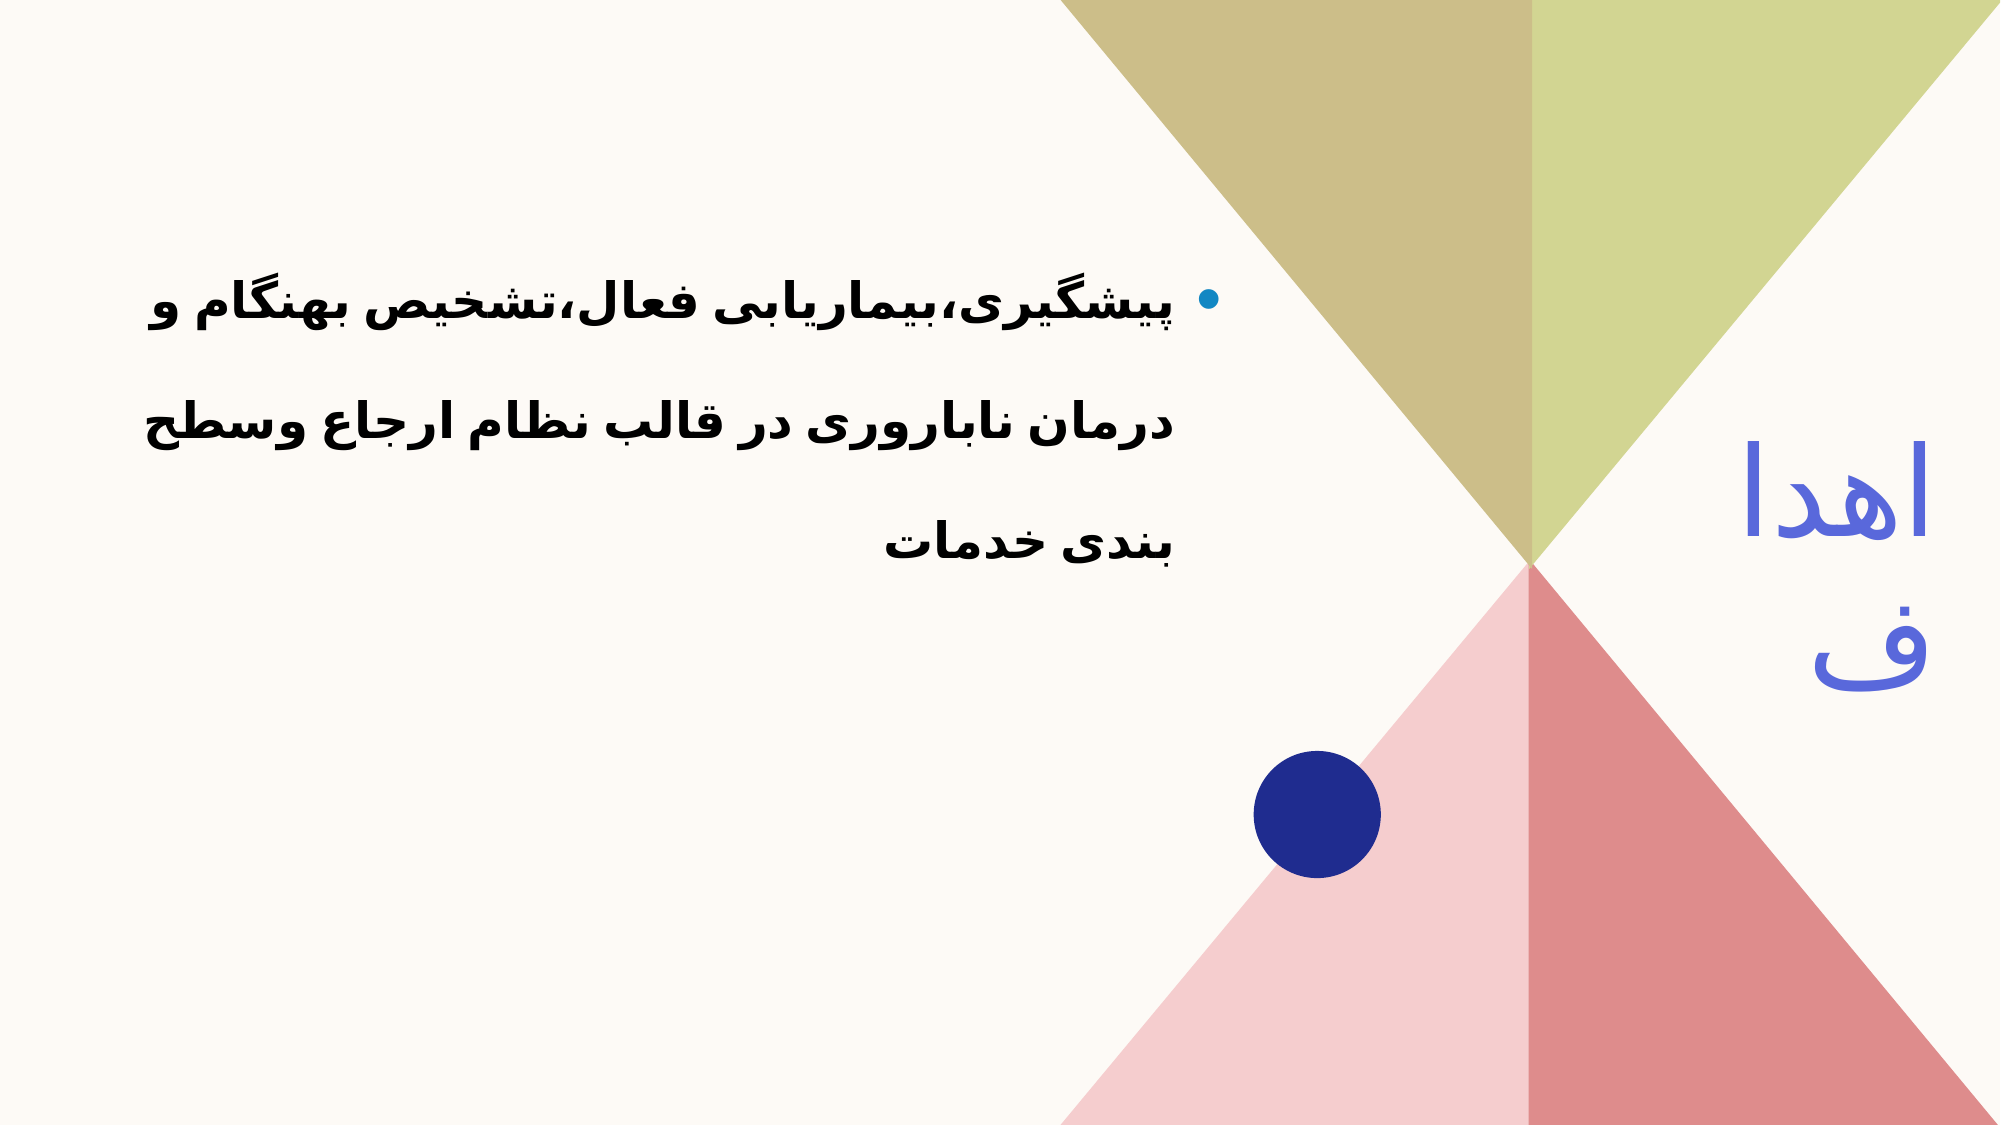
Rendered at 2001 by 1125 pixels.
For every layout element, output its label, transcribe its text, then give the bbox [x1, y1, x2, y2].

text_box اهداف [1659, 404, 1953, 720]
list پیشگیری،بیماریابی فعال،تشخیص بهنگام و درمان ناباروری در قالب نظام ارجاع وسطح بندی خدمات [47, 200, 1237, 967]
